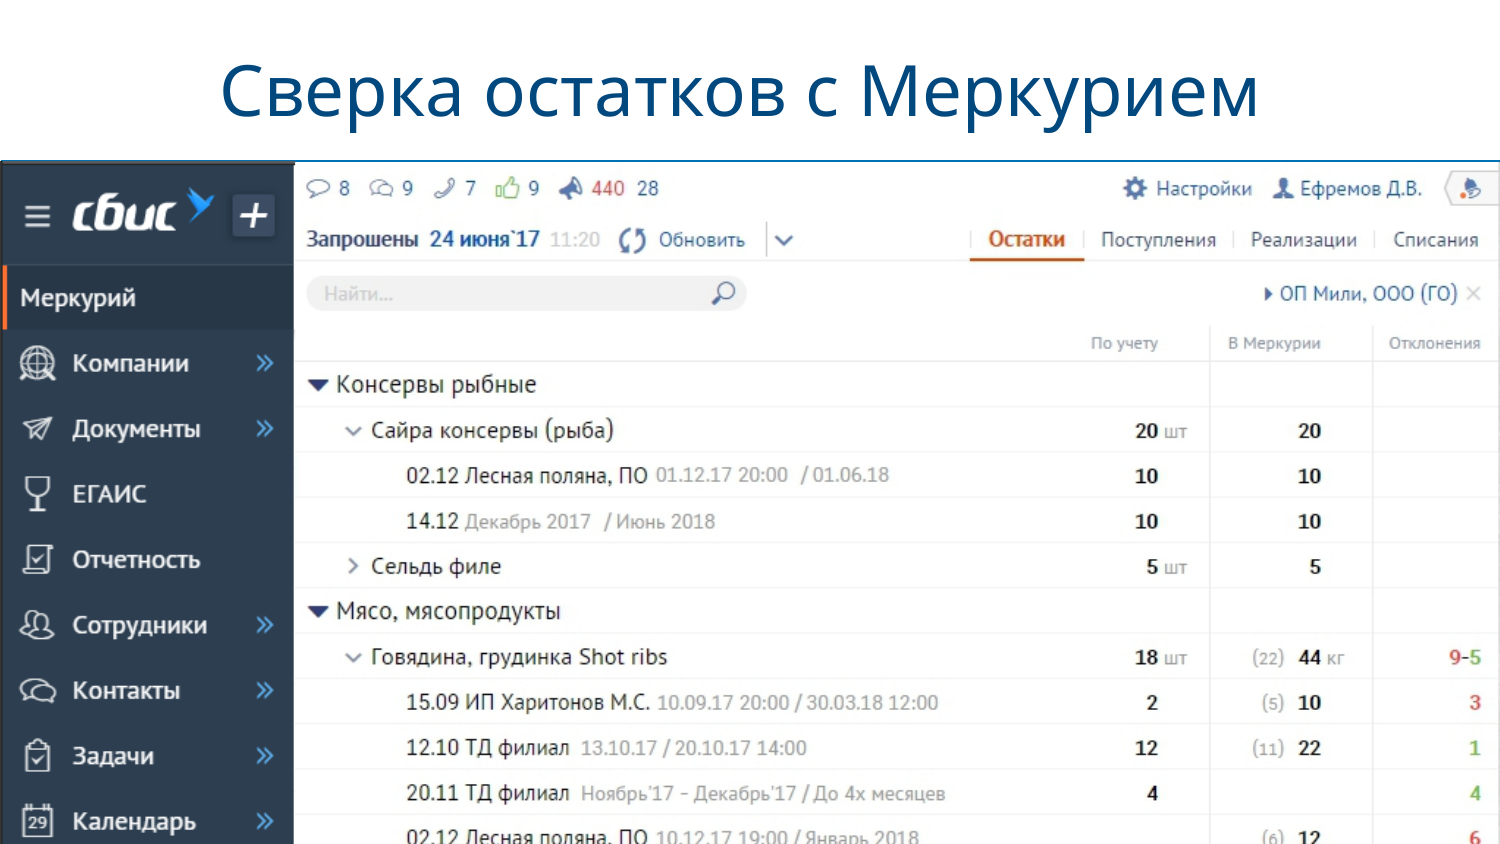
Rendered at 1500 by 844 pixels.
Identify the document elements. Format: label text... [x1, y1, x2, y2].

text_box Сверка остатков с Меркурием [0, 29, 1500, 147]
picture [0, 160, 1500, 844]
